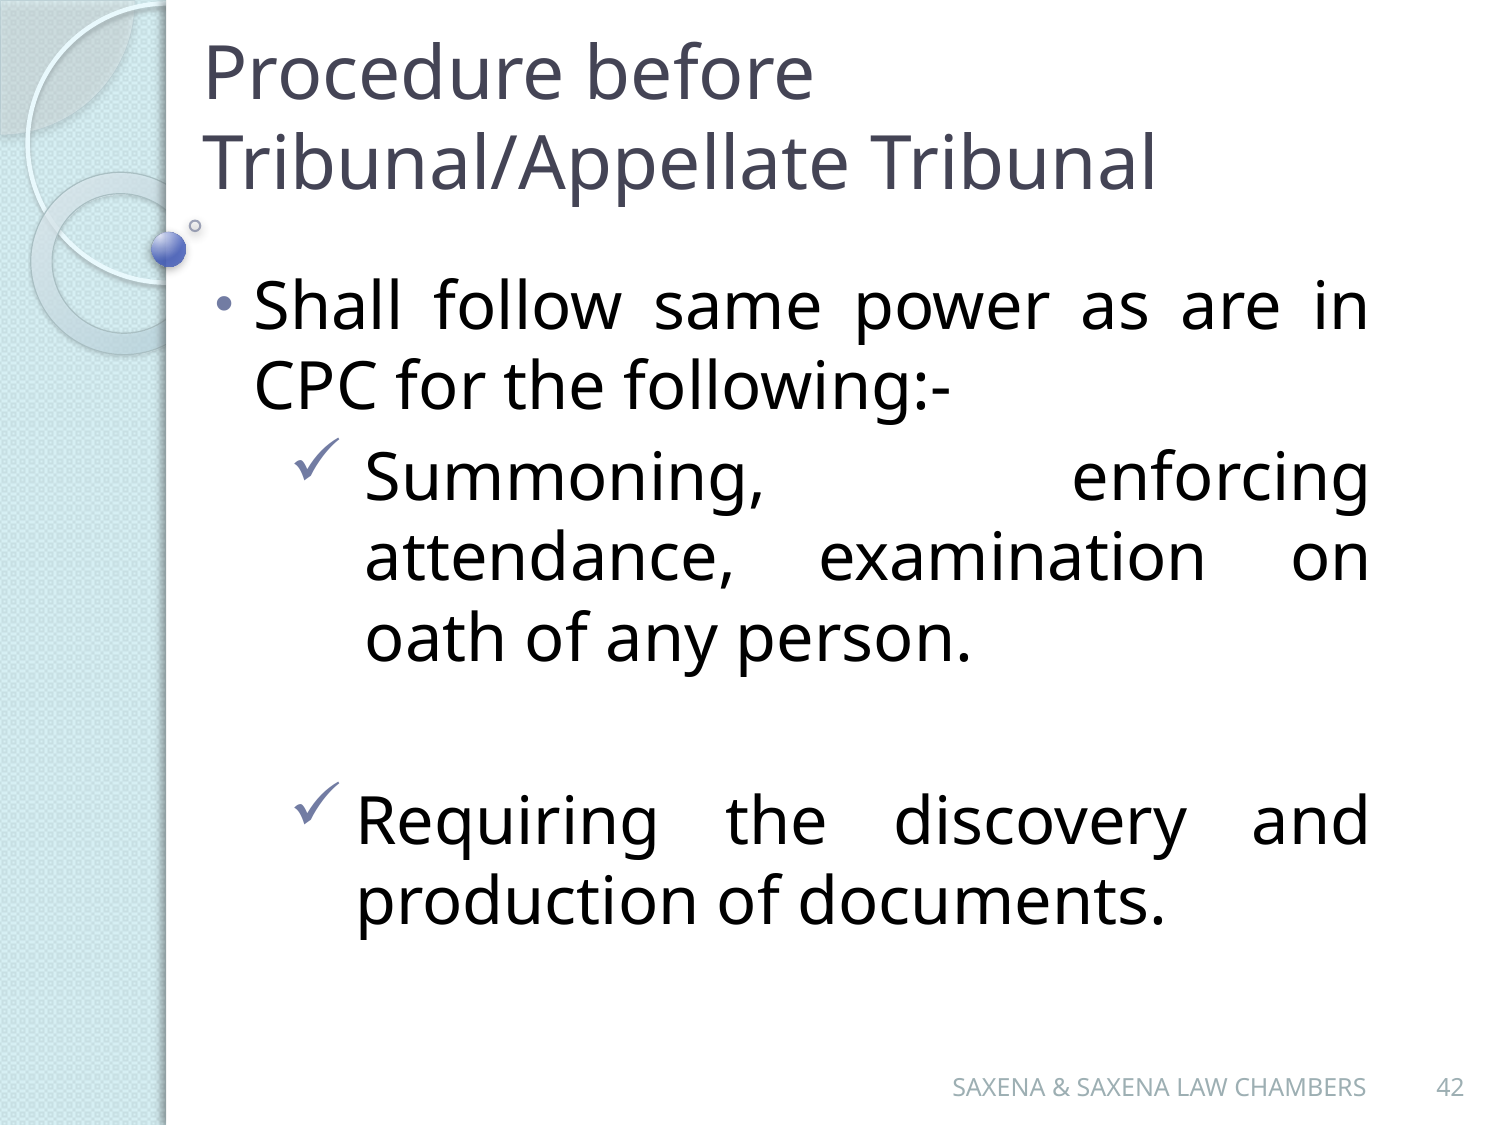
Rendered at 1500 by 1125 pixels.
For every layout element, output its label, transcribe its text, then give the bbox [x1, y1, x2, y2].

footer SAXENA & SAXENA LAW CHAMBERS [937, 1034, 1413, 1113]
subtitle Shall follow same power as are in CPC for the following:- Summoning, enforcing attendance, examination on oath of any person. Requiring the discovery and production of documents. [200, 262, 1388, 1025]
title Procedure before Tribunal/Appellate Tribunal [187, 37, 1413, 213]
slide_number 42 [1413, 1034, 1488, 1113]
